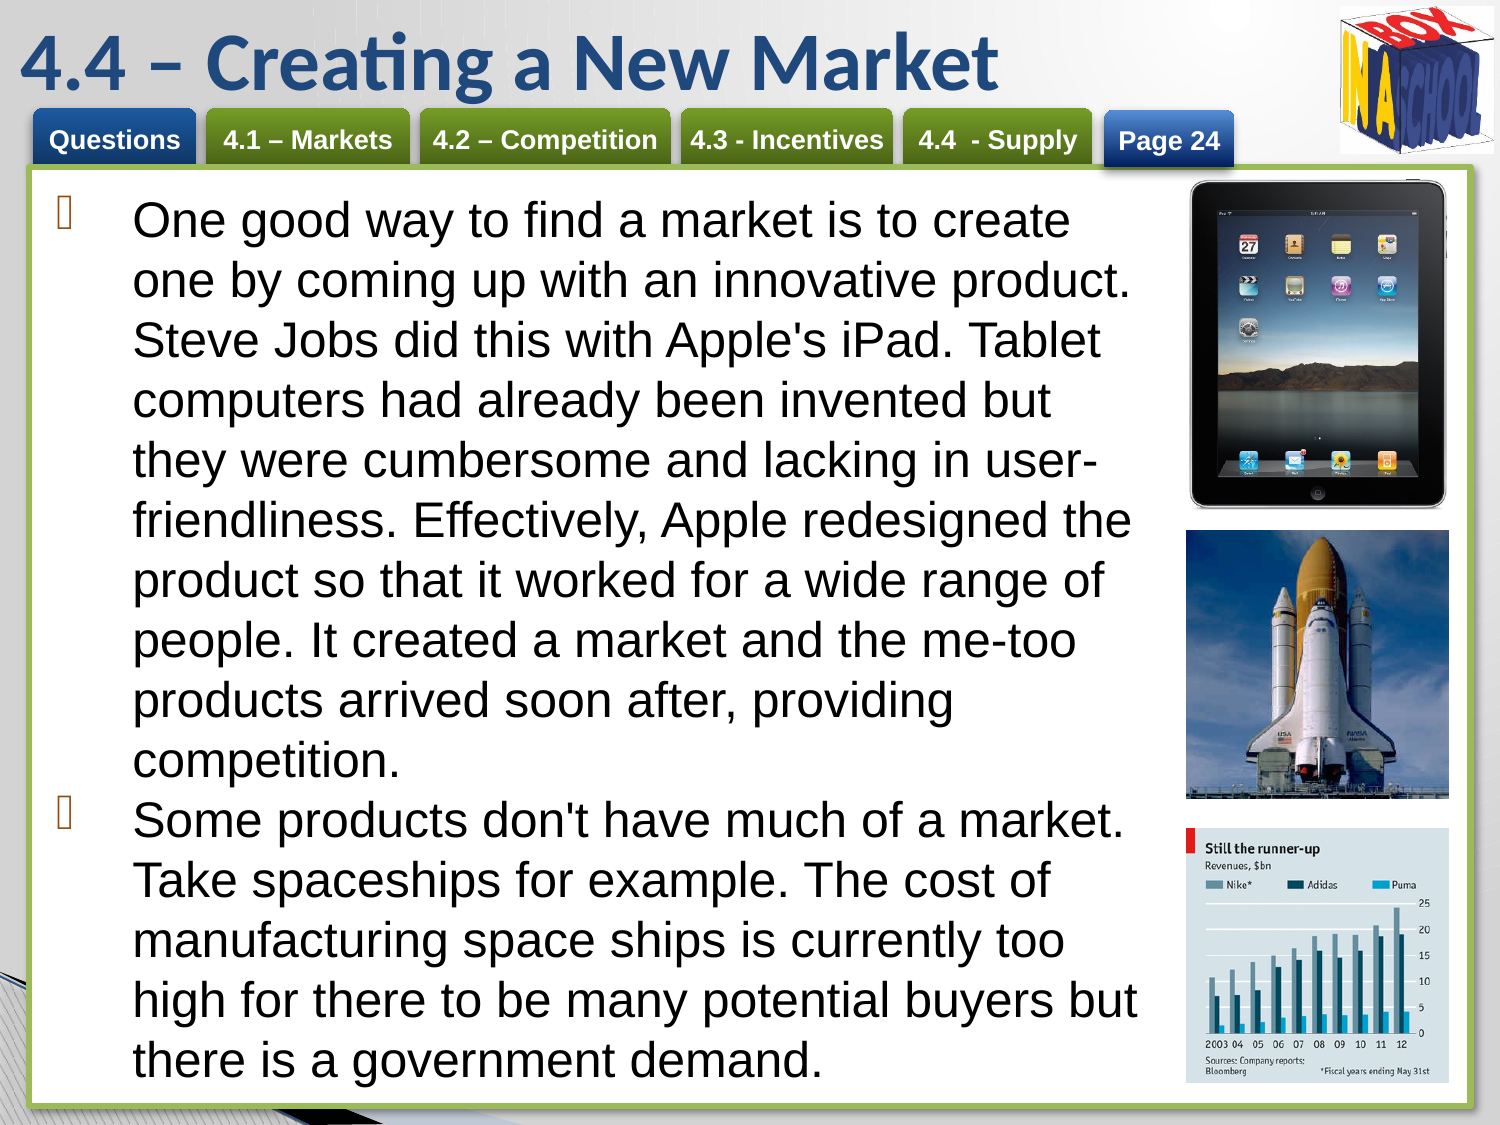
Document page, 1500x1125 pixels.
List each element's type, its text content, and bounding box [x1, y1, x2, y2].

text_box Page 24 [1104, 109, 1235, 167]
text_box One good way to find a market is to create one by coming up with an innovative product. Steve Jobs did this with Apple's iPad. Tablet computers had already been invented but they were cumbersome and lacking in user-friendliness. Effectively, Apple redesigned the product so that it worked for a wide range of people. It created a market and the me-too products arrived soon after, providing competition. Some products don't have much of a market. Take spaceships for example. The cost of manufacturing space ships is currently too high for there to be many potential buyers but there is a government demand. [41, 179, 1164, 1095]
picture [281, 1114, 303, 1125]
title 4.4 – Creating a New Market [5, 11, 1270, 102]
picture [1186, 179, 1449, 511]
picture [1340, 6, 1495, 154]
picture [1186, 828, 1449, 1083]
picture [1186, 530, 1449, 799]
